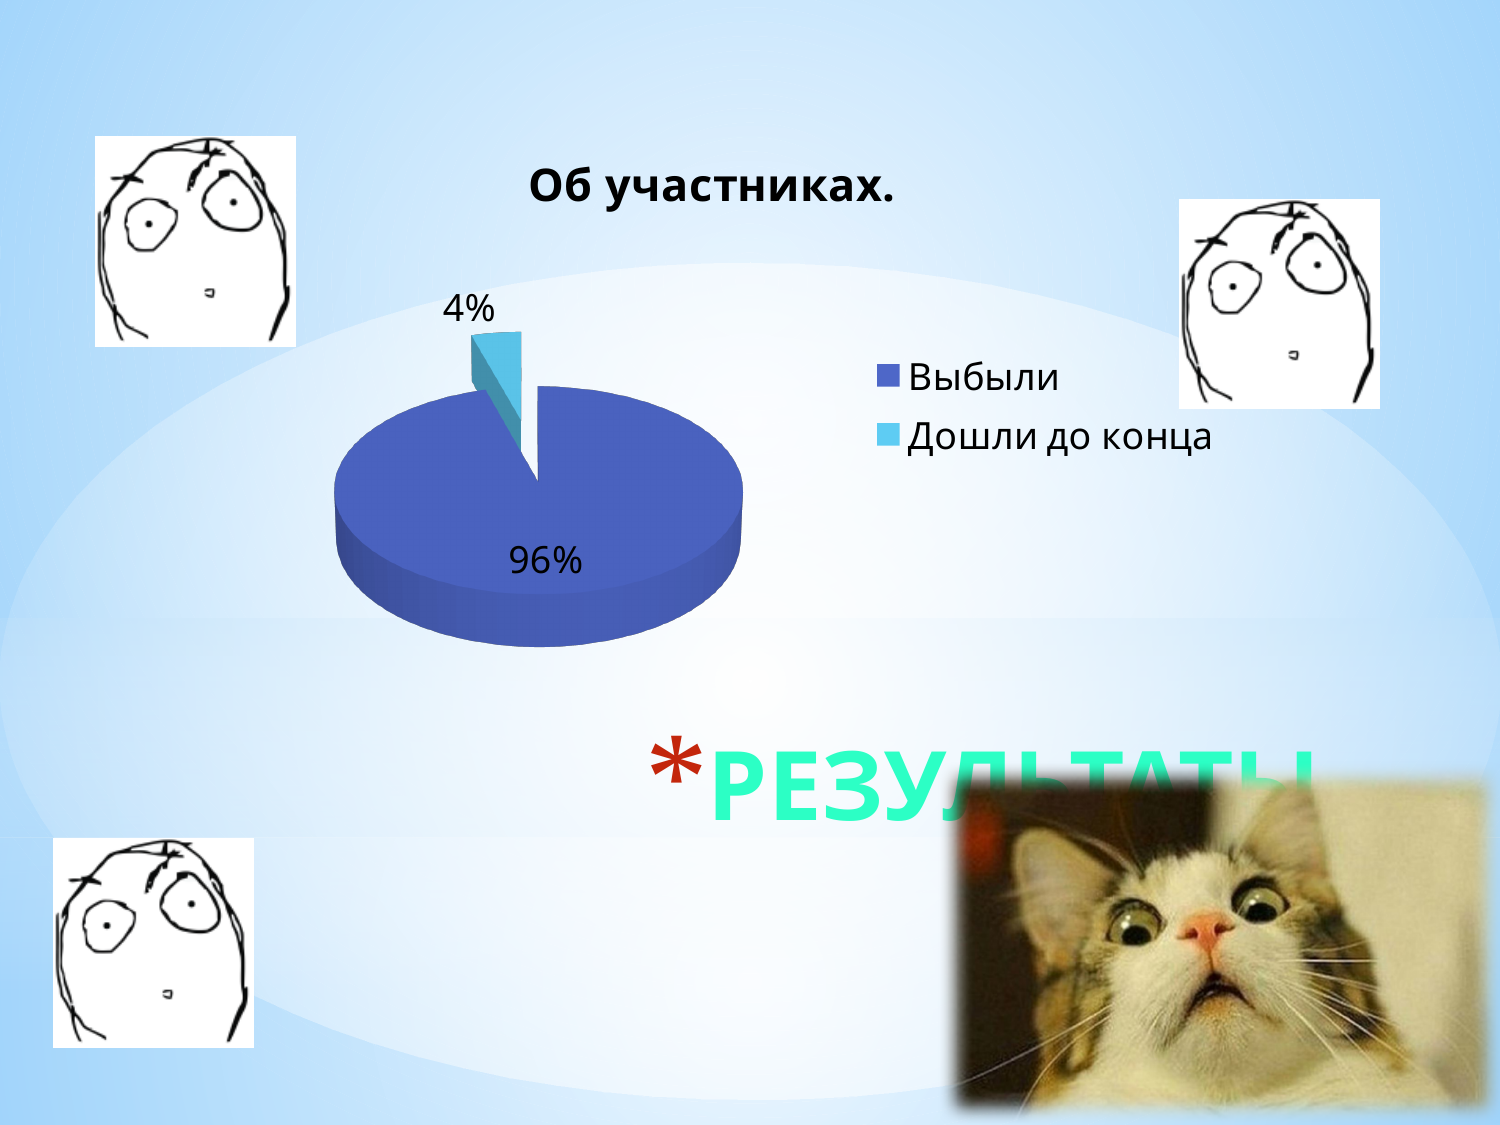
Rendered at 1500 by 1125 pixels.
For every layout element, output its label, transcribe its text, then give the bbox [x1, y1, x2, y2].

title Результаты. [294, 717, 1363, 905]
picture [52, 838, 254, 1049]
chart [187, 119, 1238, 691]
picture [95, 136, 297, 347]
picture [938, 761, 1500, 1125]
picture [1178, 199, 1380, 410]
